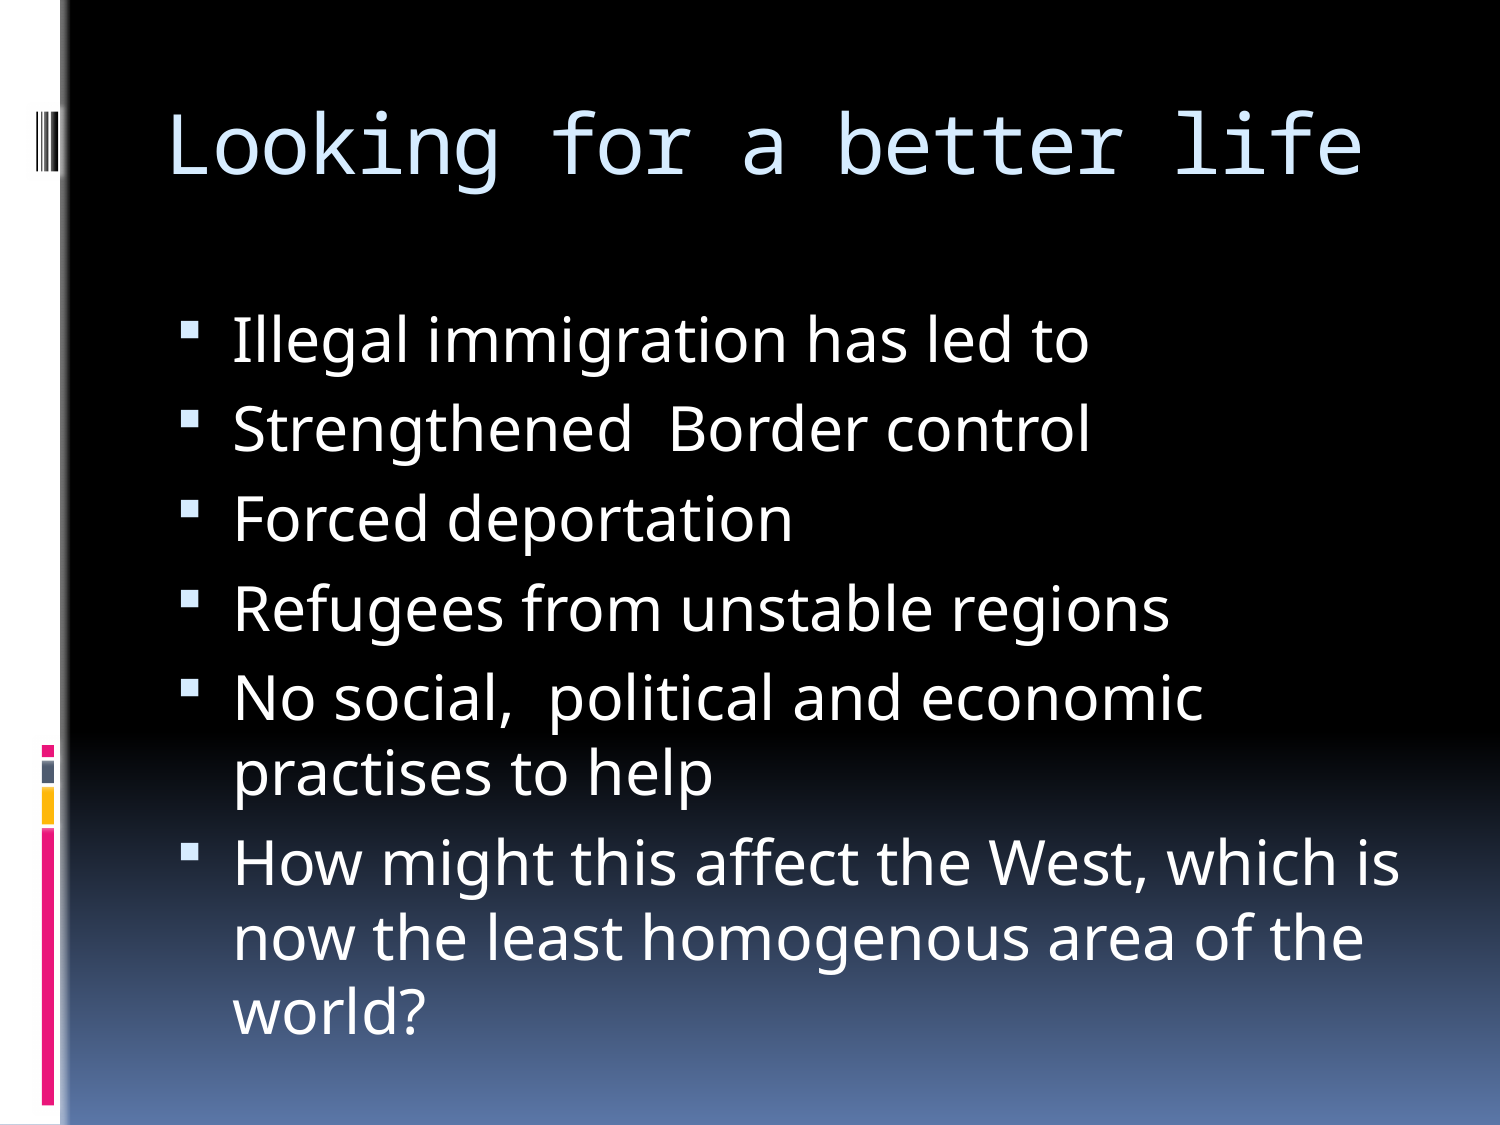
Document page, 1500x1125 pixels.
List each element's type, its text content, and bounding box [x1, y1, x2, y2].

list Illegal immigration has led to Strengthened Border control Forced deportation Refugees from unstable regions No social, political and economic practises to help How might this affect the West, which is now the least homogenous area of the world? [150, 292, 1425, 1043]
title Looking for a better life [150, 83, 1425, 234]
